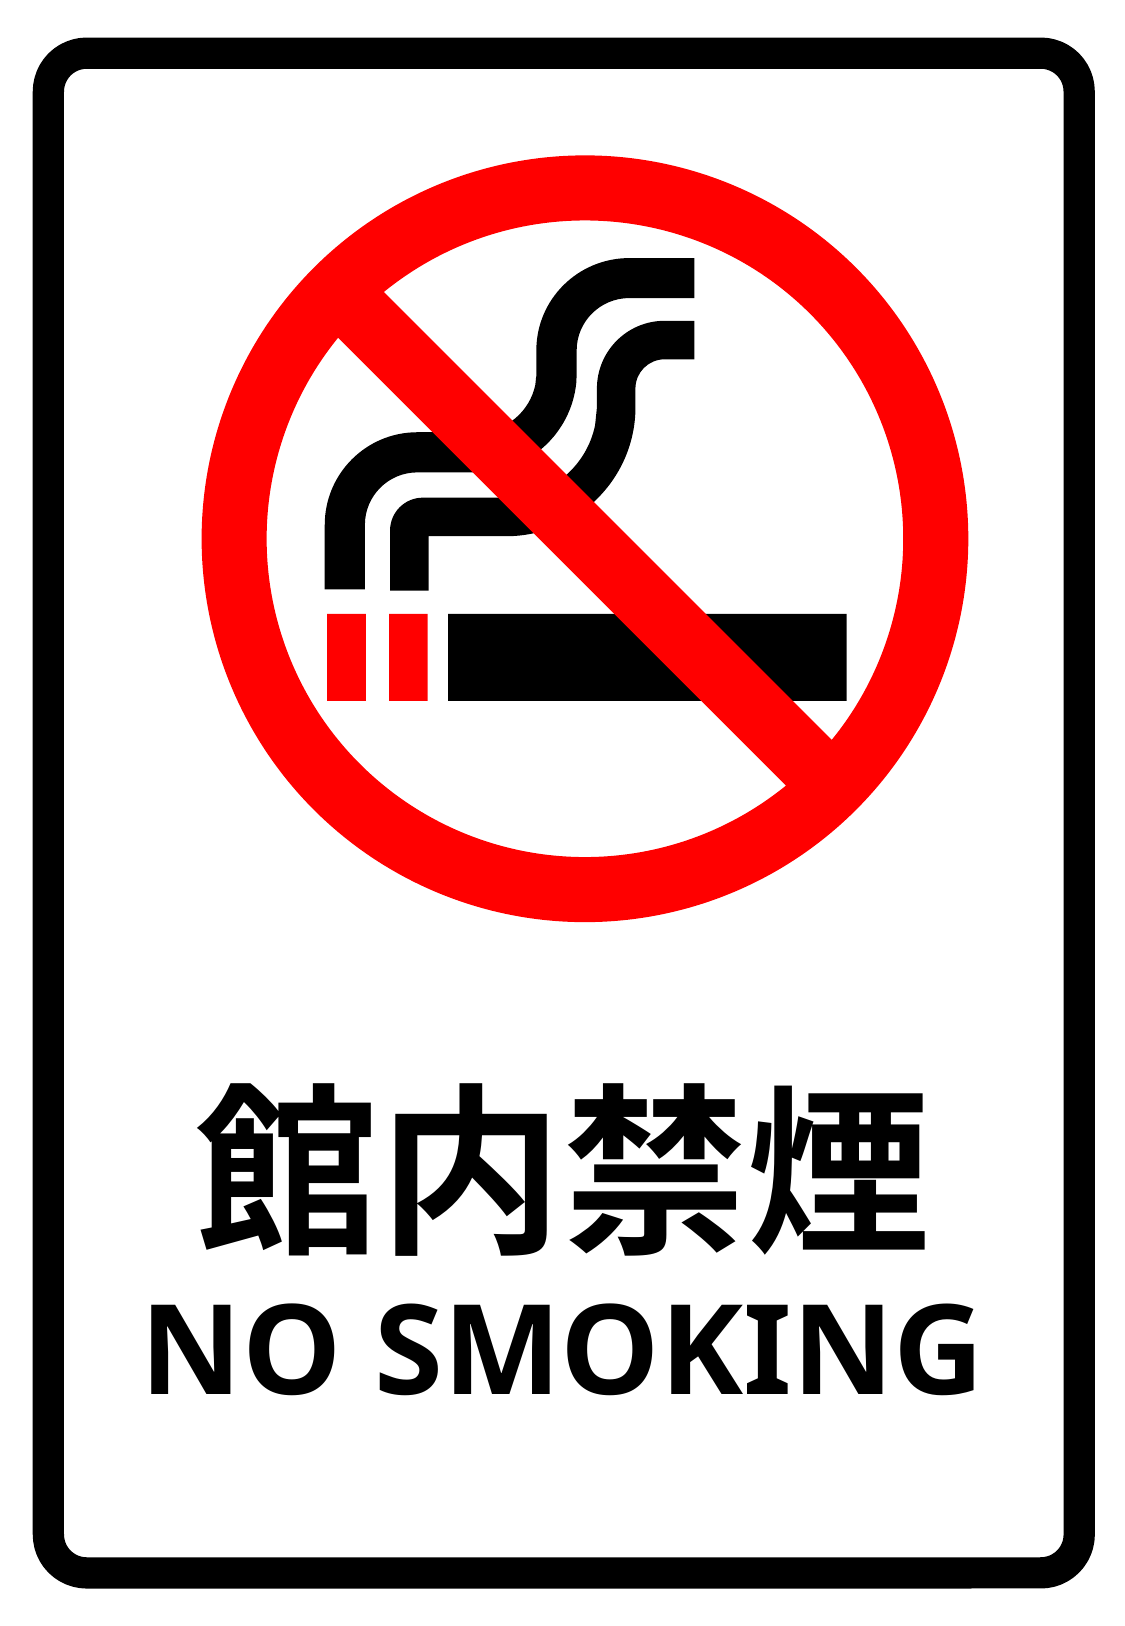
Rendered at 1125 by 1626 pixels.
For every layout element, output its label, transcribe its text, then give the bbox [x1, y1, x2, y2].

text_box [201, 155, 969, 923]
text_box [46, 51, 1082, 1049]
text_box [46, 1427, 1082, 1576]
text_box NO SMOKING [0, 1261, 1125, 1427]
text_box 館内禁煙 [1, 1049, 1125, 1284]
